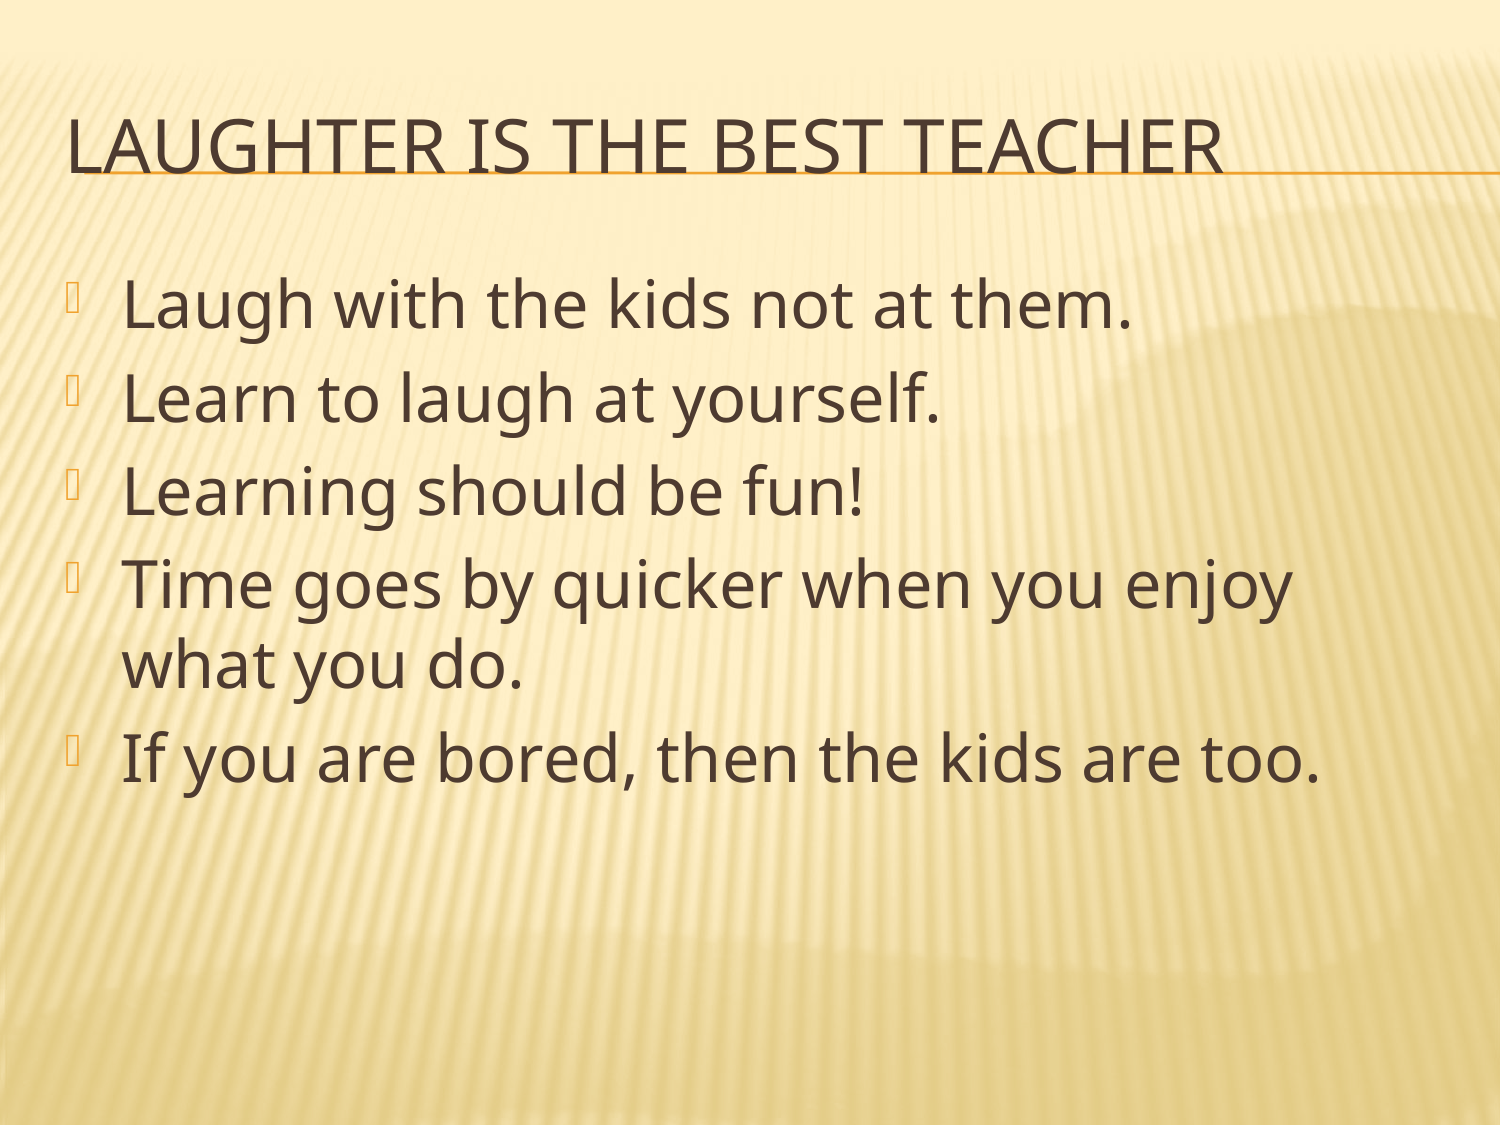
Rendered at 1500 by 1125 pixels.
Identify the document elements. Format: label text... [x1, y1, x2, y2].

title Laughter is the BEST teacher [50, 75, 1475, 213]
list Laugh with the kids not at them. Learn to laugh at yourself. Learning should be fun! Time goes by quicker when you enjoy what you do. If you are bored, then the kids are too. [50, 254, 1475, 998]
